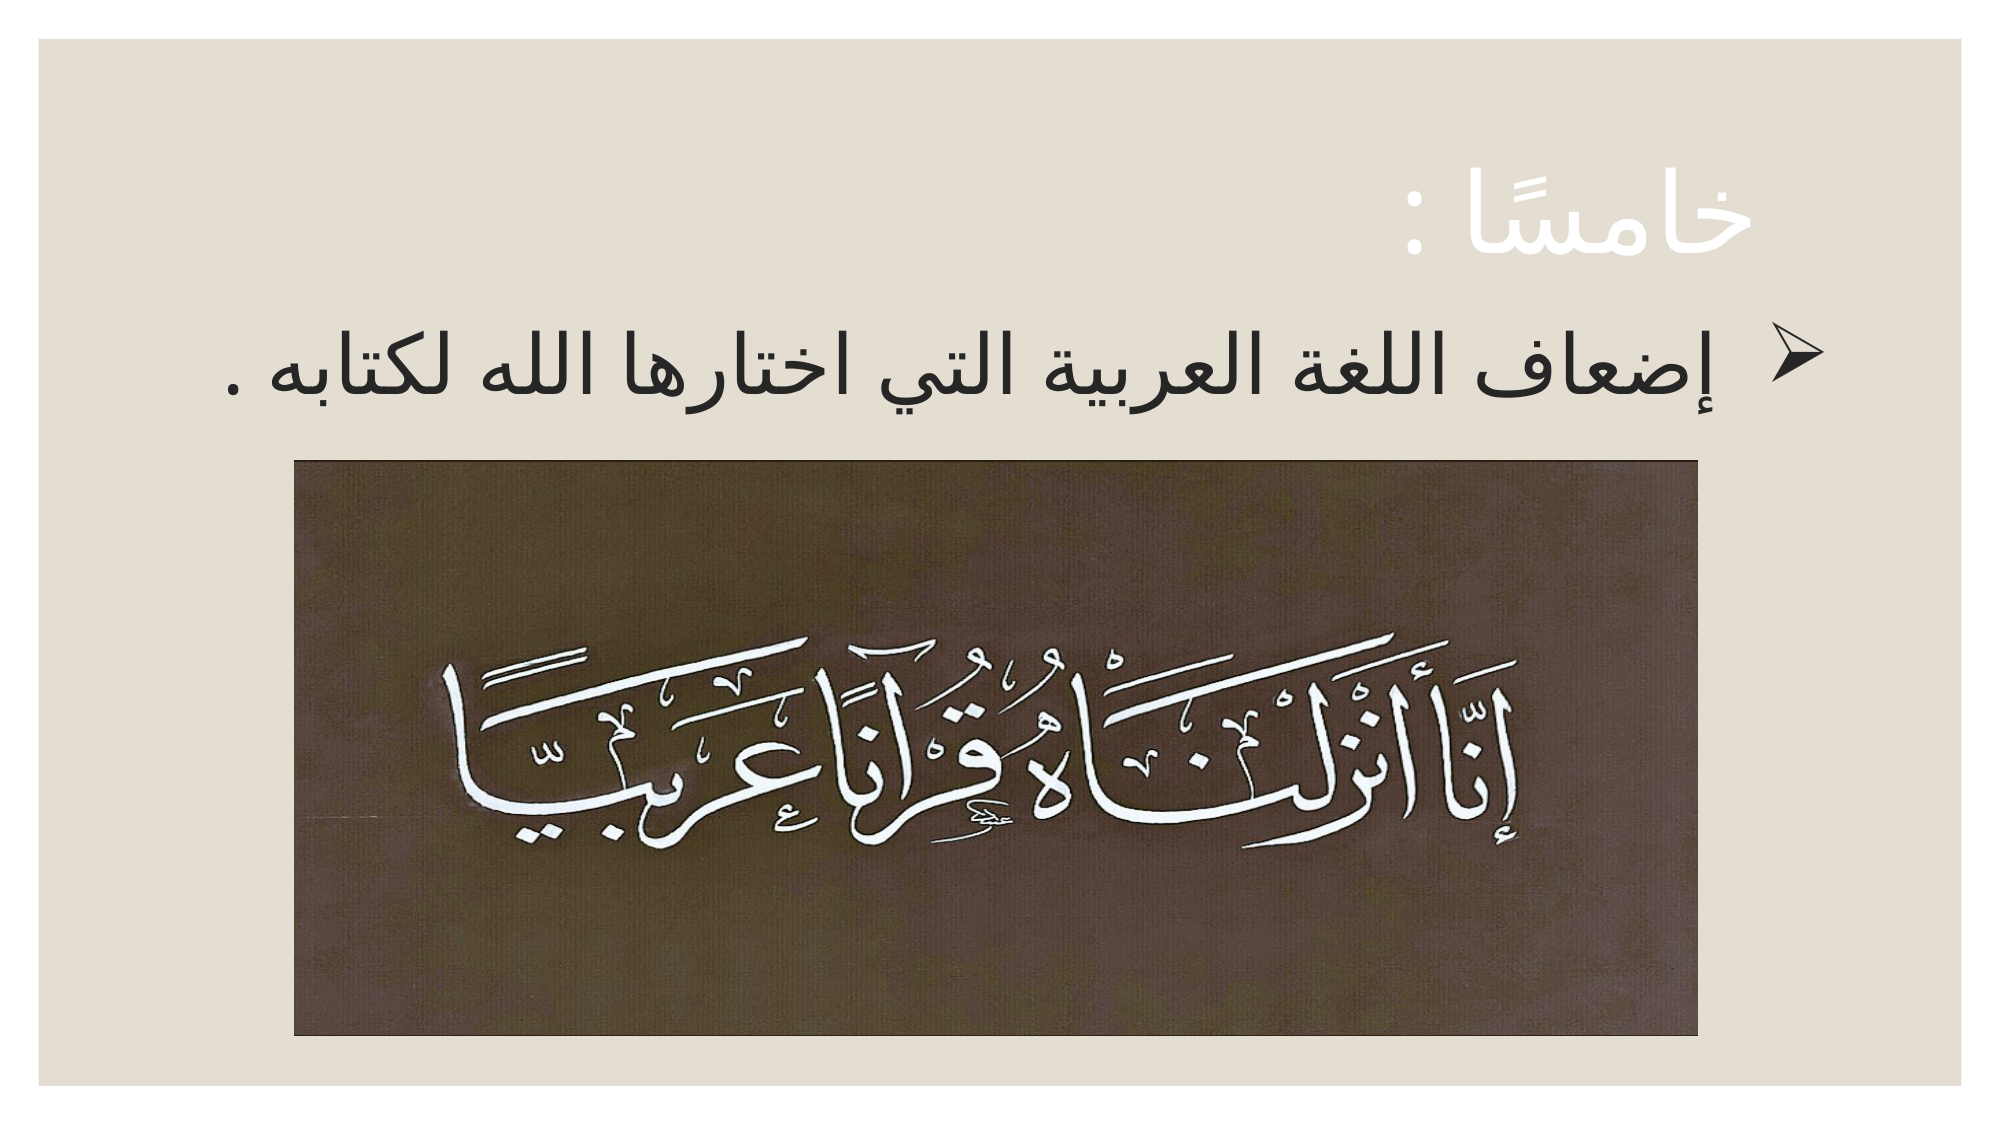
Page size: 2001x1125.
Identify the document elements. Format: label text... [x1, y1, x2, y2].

title إضعاف اللغة العربية التي اختارها الله لكتابه . [145, 237, 1847, 498]
text_box خامسًا : [1297, 133, 1774, 283]
picture [294, 460, 1698, 1036]
